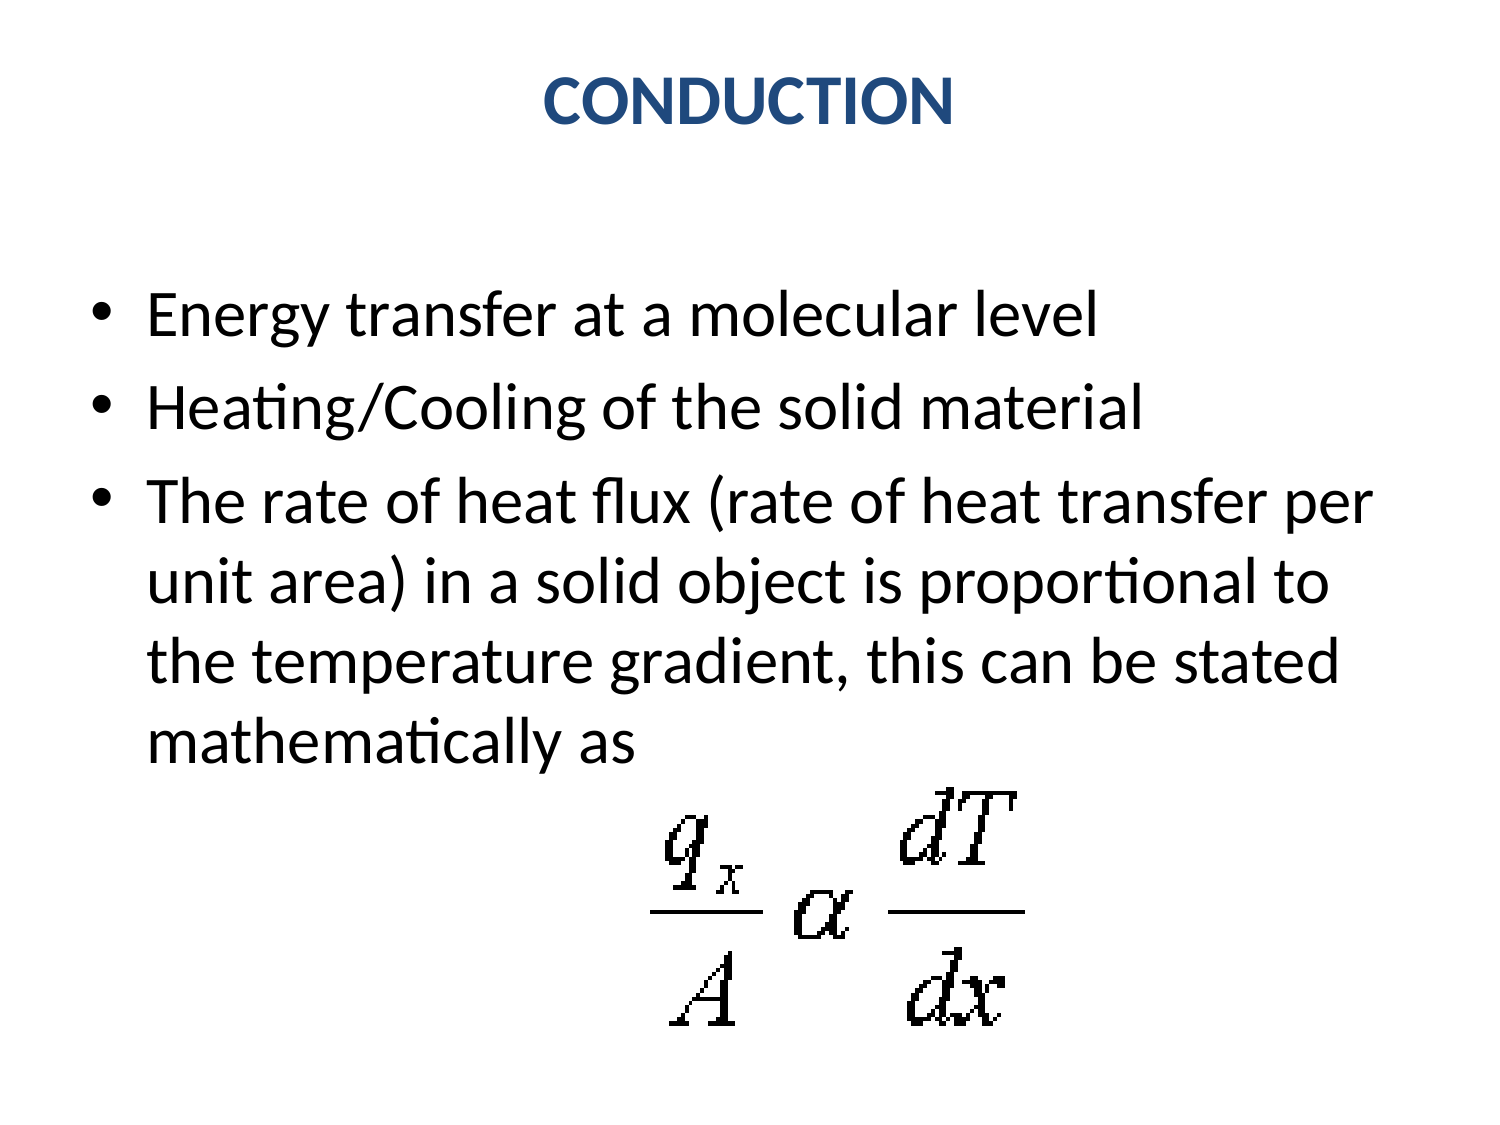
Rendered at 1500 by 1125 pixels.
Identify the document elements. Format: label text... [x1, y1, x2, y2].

list Energy transfer at a molecular level Heating/Cooling of the solid material The rate of heat flux (rate of heat transfer per unit area) in a solid object is proportional to the temperature gradient, this can be stated mathematically as [75, 262, 1425, 963]
picture [649, 787, 1026, 1026]
title CONDUCTION [75, 45, 1425, 233]
